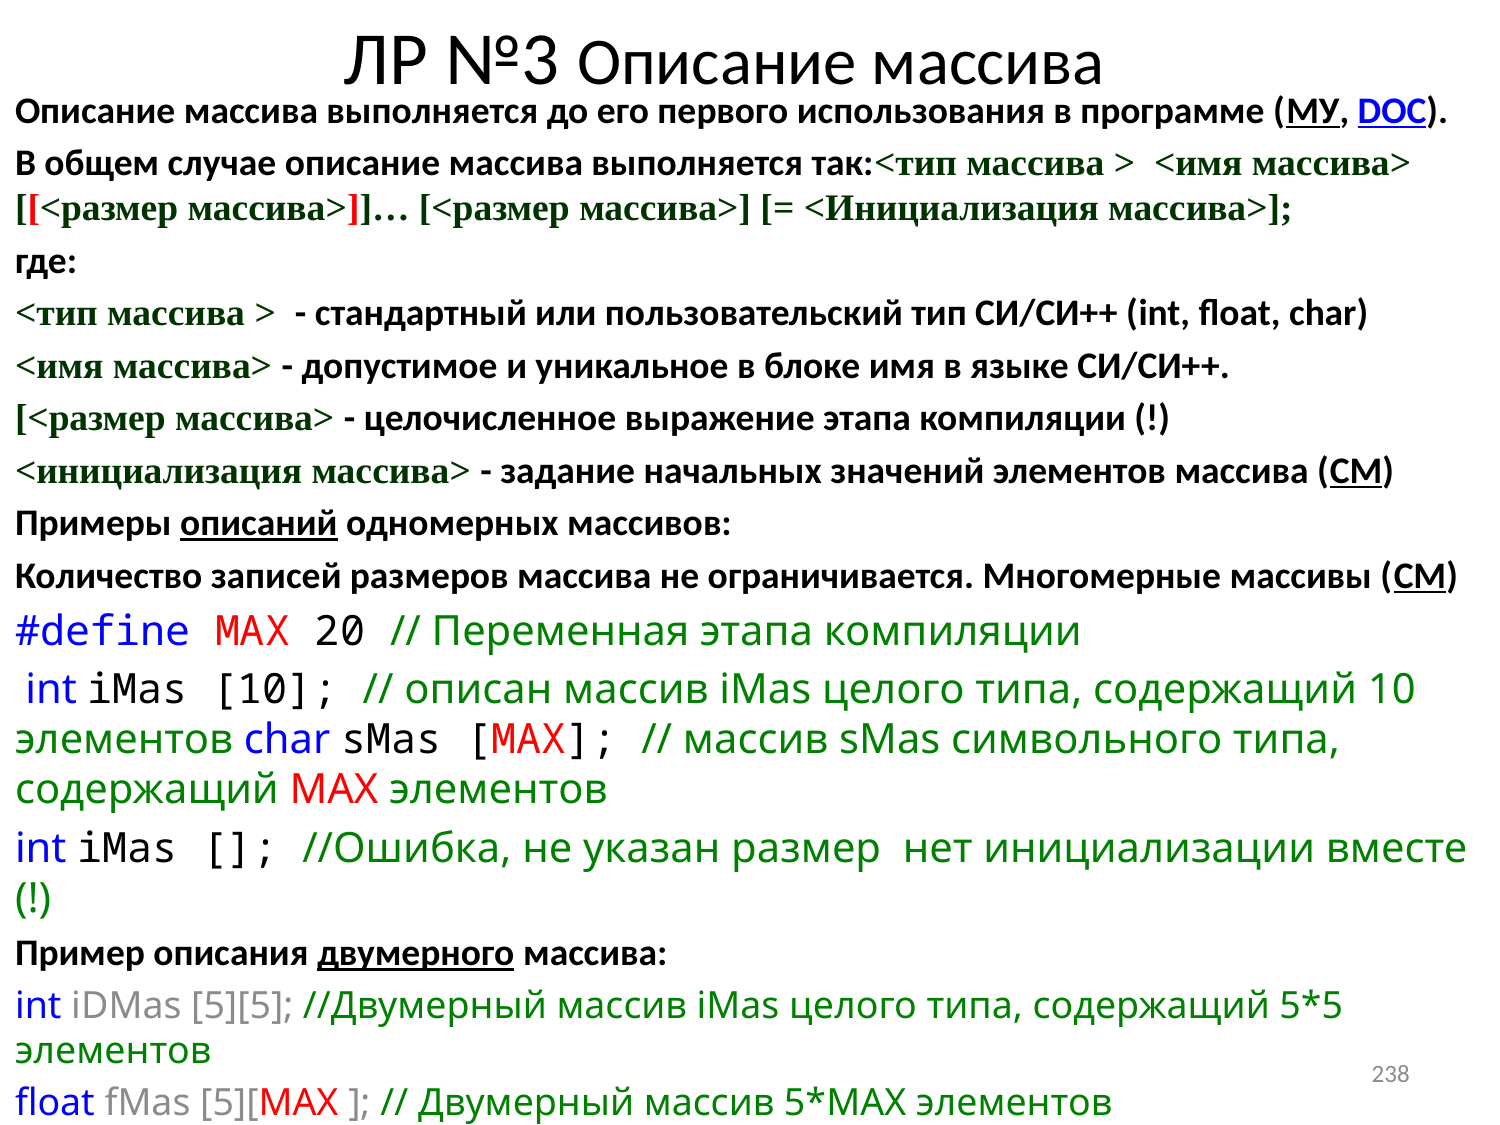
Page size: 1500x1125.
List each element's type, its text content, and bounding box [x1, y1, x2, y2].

text_box Описание массива выполняется до его первого использования в программе (МУ, DOC). В общем случае описание массива выполняется так:<тип массива > <имя массива> [[<размер массива>]]… [<размер массива>] [= <Инициализация массива>]; где: <тип массива > - стандартный или пользовательский тип СИ/СИ++ (int, float, char) <имя массива> - допустимое и уникальное в блоке имя в языке СИ/СИ++. [<размер массива> - целочисленное выражение этапа компиляции (!) <инициализация массива> - задание начальных значений элементов массива (СМ) Примеры описаний одномерных массивов: Количество записей размеров массива не ограничивается. Многомерные массивы (СМ) #define MAX 20 // Переменная этапа компиляции int iMas [10]; // описан массив iMas целого типа, содержащий 10 элементов char sMas [MAX]; // массив sMas символьного типа, содержащий MAX элементов int iMas []; //Ошибка, не указан размер нет инициализации вместе (!) Пример описания двумерного массива: int iDMas [5][5]; //Двумерный массив iMas целого типа, содержащий 5*5 элементов float fMas [5][MAX ]; // Двумерный массив 5*MAX элементов [0, 78, 1495, 1047]
title ЛР №3 Описание массива [159, 7, 1306, 78]
slide_number 238 [1074, 1042, 1425, 1103]
